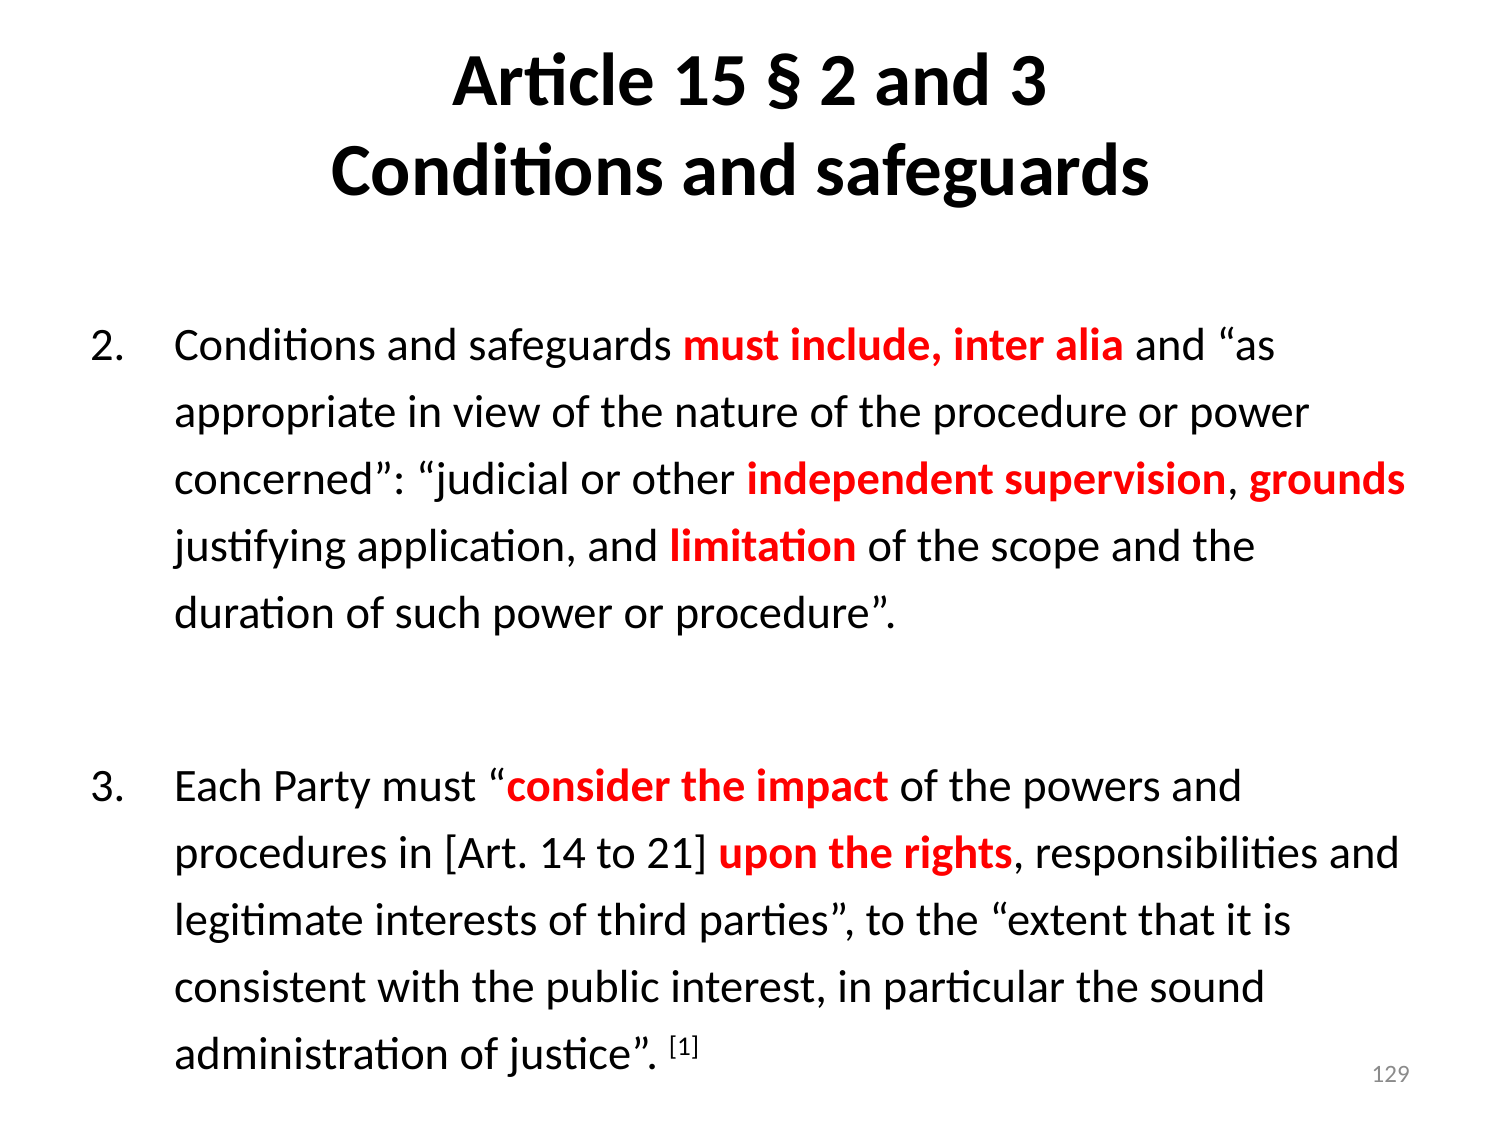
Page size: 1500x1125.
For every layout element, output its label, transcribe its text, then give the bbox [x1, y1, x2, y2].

slide_number 129 [1074, 1042, 1425, 1103]
title Article 15 § 2 and 3 Conditions and safeguards [74, 44, 1426, 196]
list Conditions and safeguards must include, inter alia and “as appropriate in view of the nature of the procedure or power concerned”: “judicial or other independent supervision, grounds justifying application, and limitation of the scope and the duration of such power or procedure”. Each Party must “consider the impact of the powers and procedures in [Art. 14 to 21] upon the rights, responsibilities and legitimate interests of third parties”, to the “extent that it is consistent with the public interest, in particular the sound administration of justice”. [1] [74, 295, 1426, 1089]
